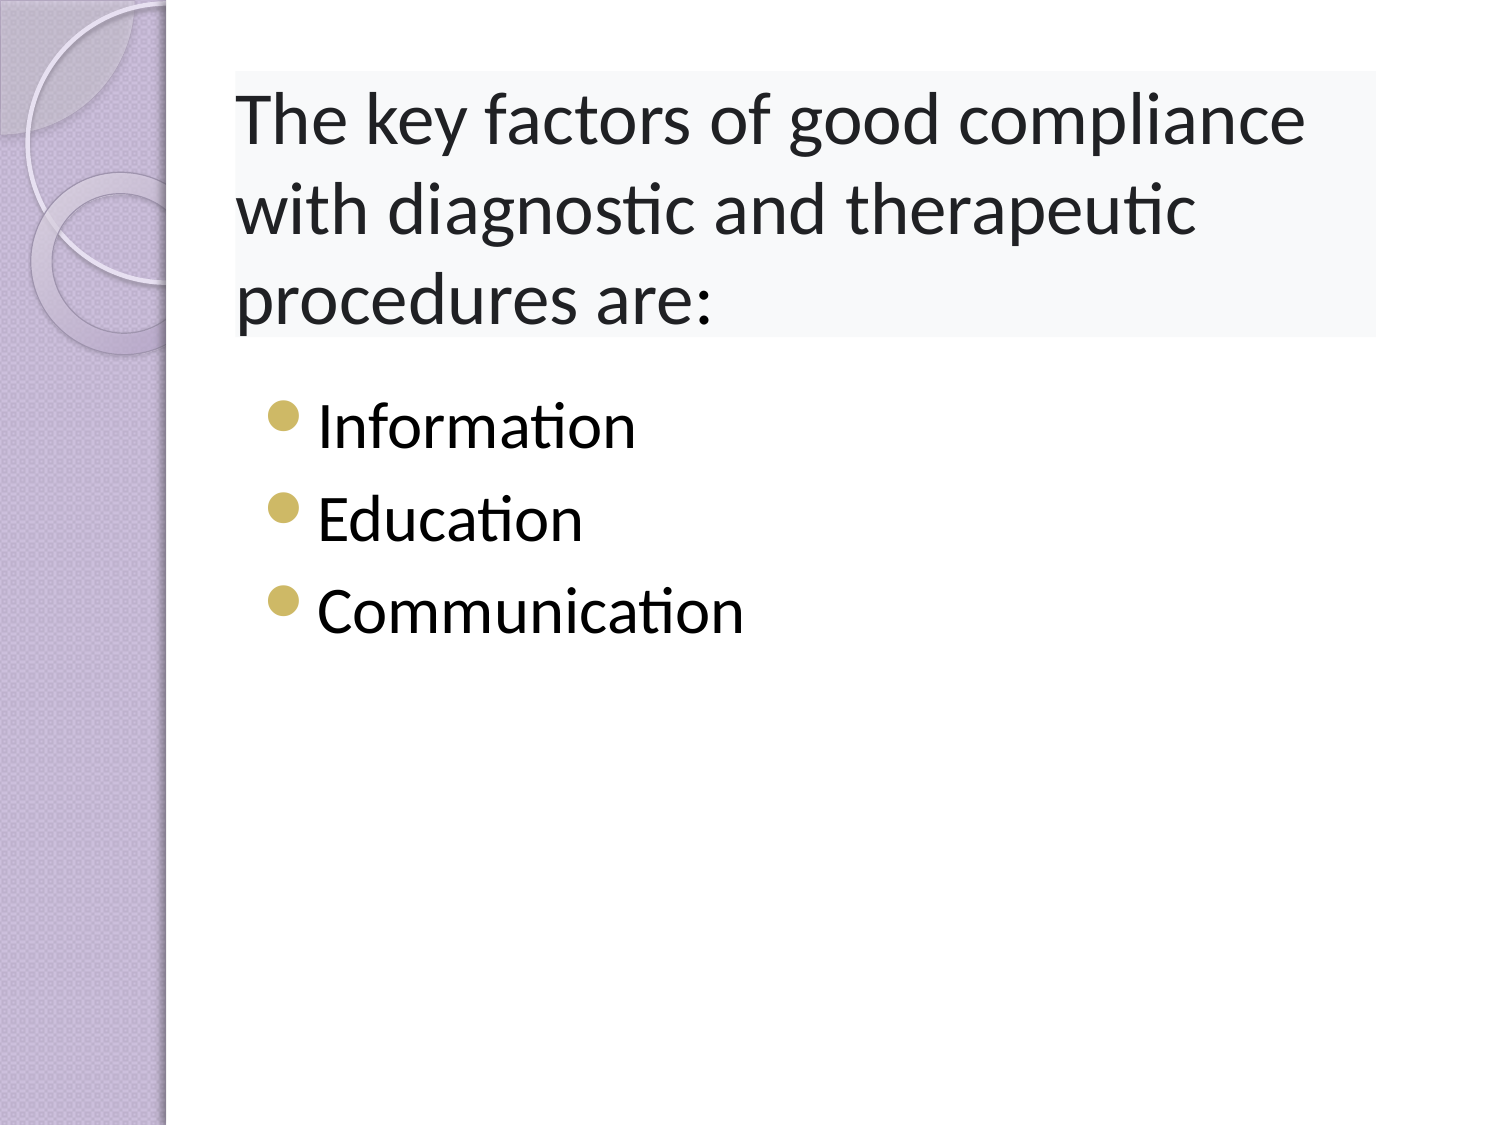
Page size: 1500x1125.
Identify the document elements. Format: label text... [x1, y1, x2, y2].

list Information Education Communication [235, 375, 1466, 1025]
title The key factors of good compliance with diagnostic and therapeutic procedures are: [235, 71, 1376, 338]
